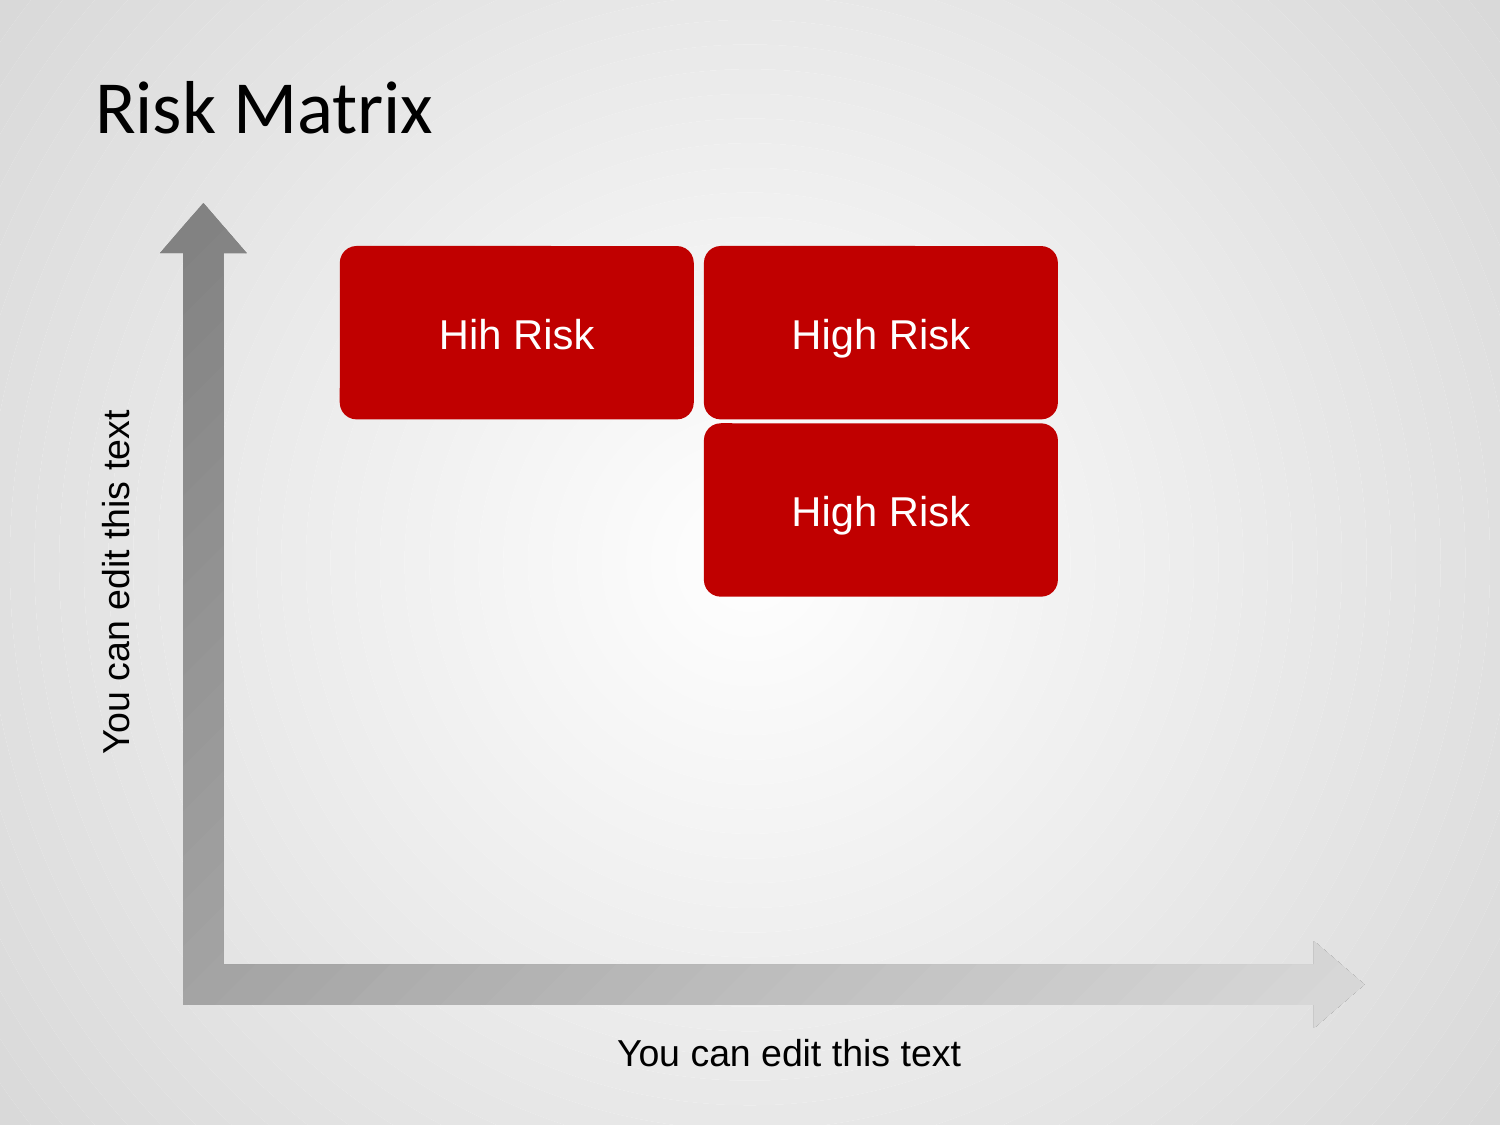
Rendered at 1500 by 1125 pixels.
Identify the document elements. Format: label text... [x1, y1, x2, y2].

text_box You can edit this text [602, 1021, 977, 1082]
text_box [158, 200, 1367, 1030]
title Risk Matrix [75, 45, 1425, 162]
text_box You can edit this text [84, 406, 160, 770]
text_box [339, 245, 1059, 597]
